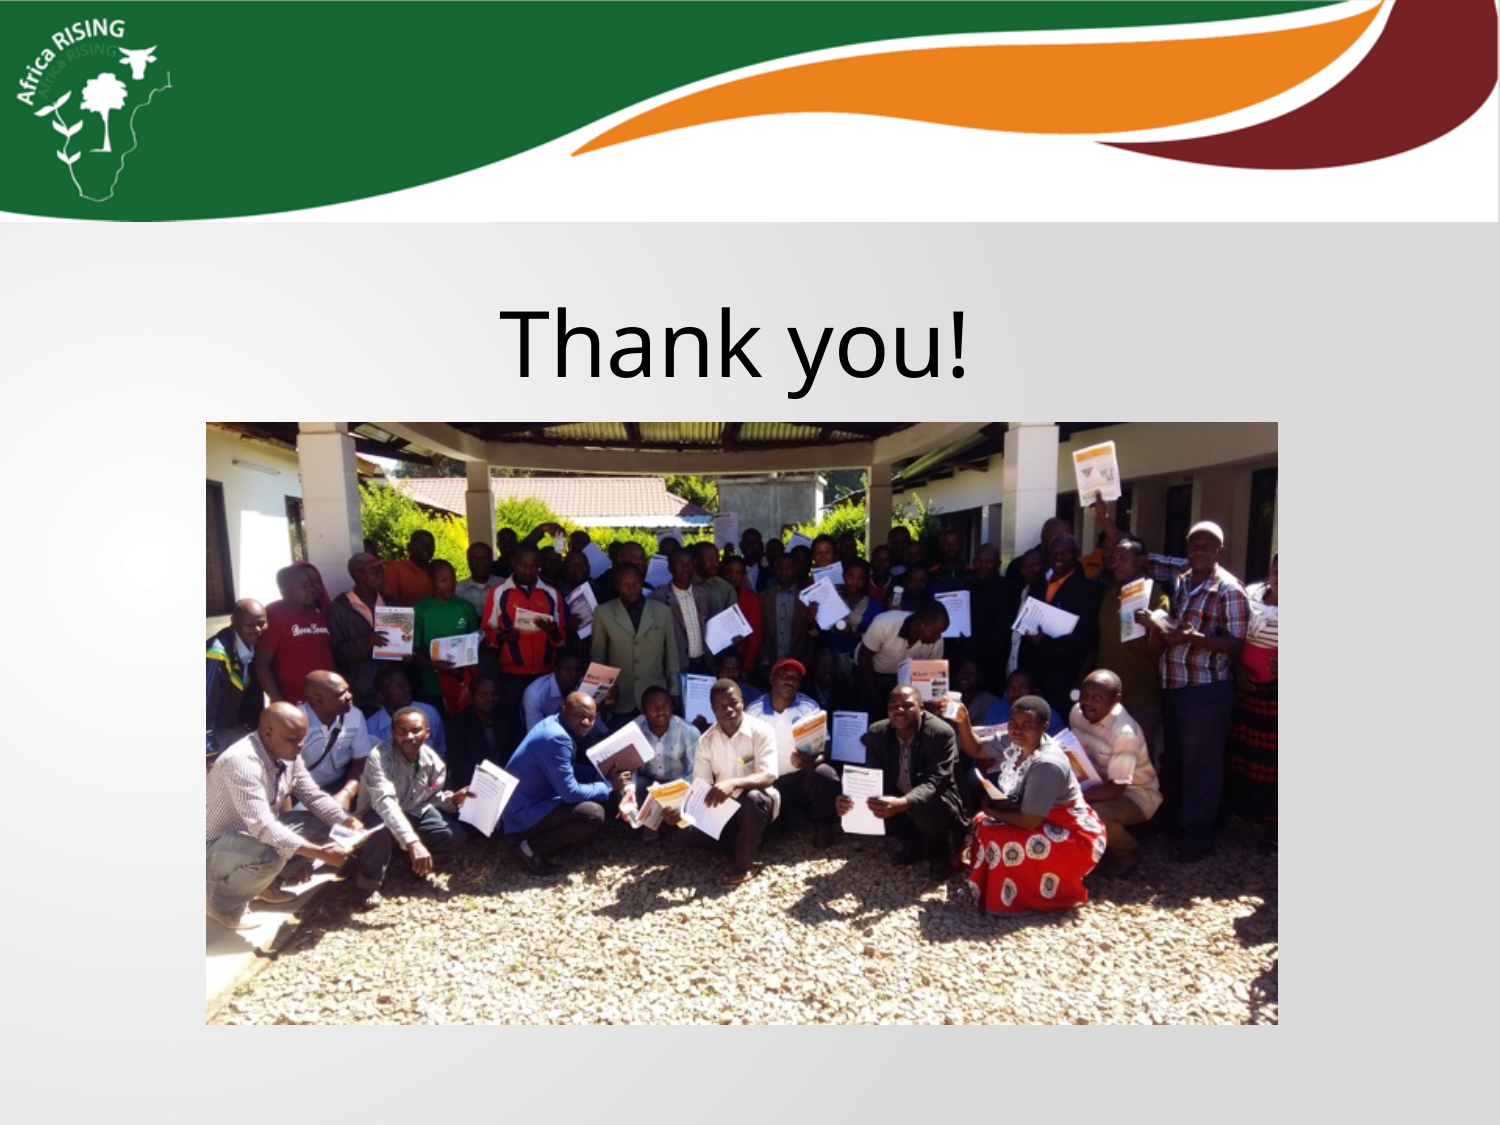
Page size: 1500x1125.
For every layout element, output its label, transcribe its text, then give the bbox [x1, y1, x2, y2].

picture [206, 421, 1278, 1025]
picture [0, 0, 1499, 222]
list Thank you! [88, 278, 1364, 417]
